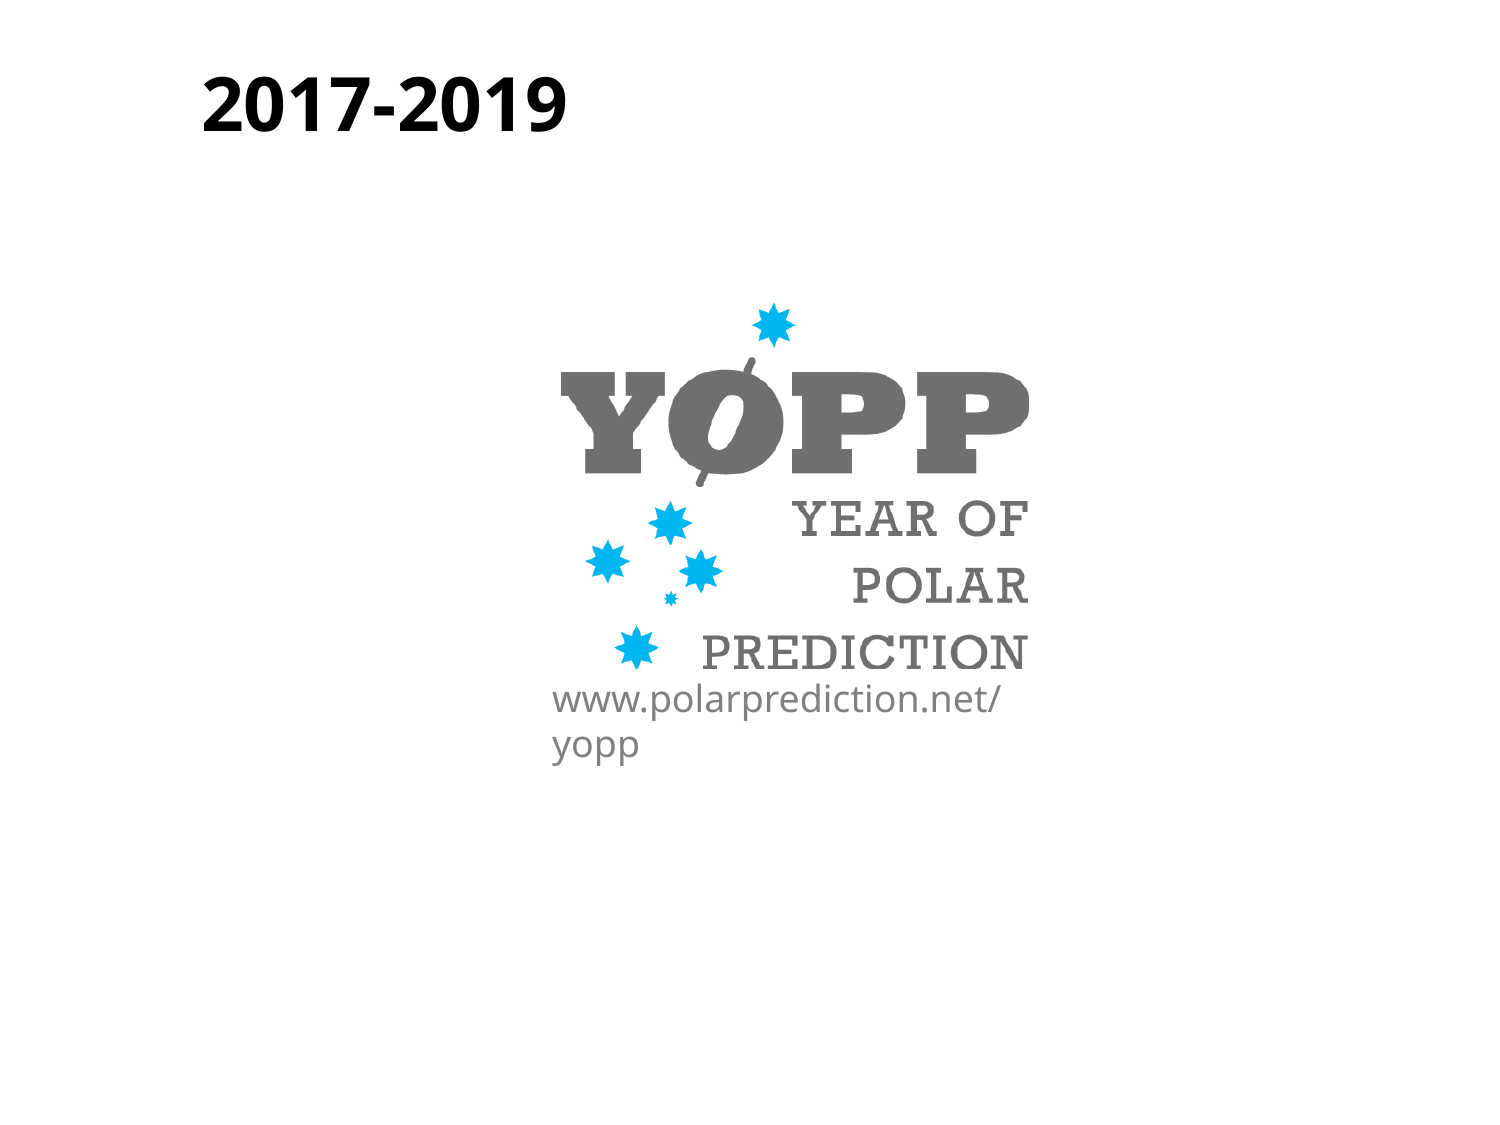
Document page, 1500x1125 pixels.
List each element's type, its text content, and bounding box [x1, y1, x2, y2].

text_box 2017-2019 [186, 48, 730, 154]
picture [561, 301, 1029, 669]
text_box www.polarprediction.net/yopp [537, 667, 1075, 772]
